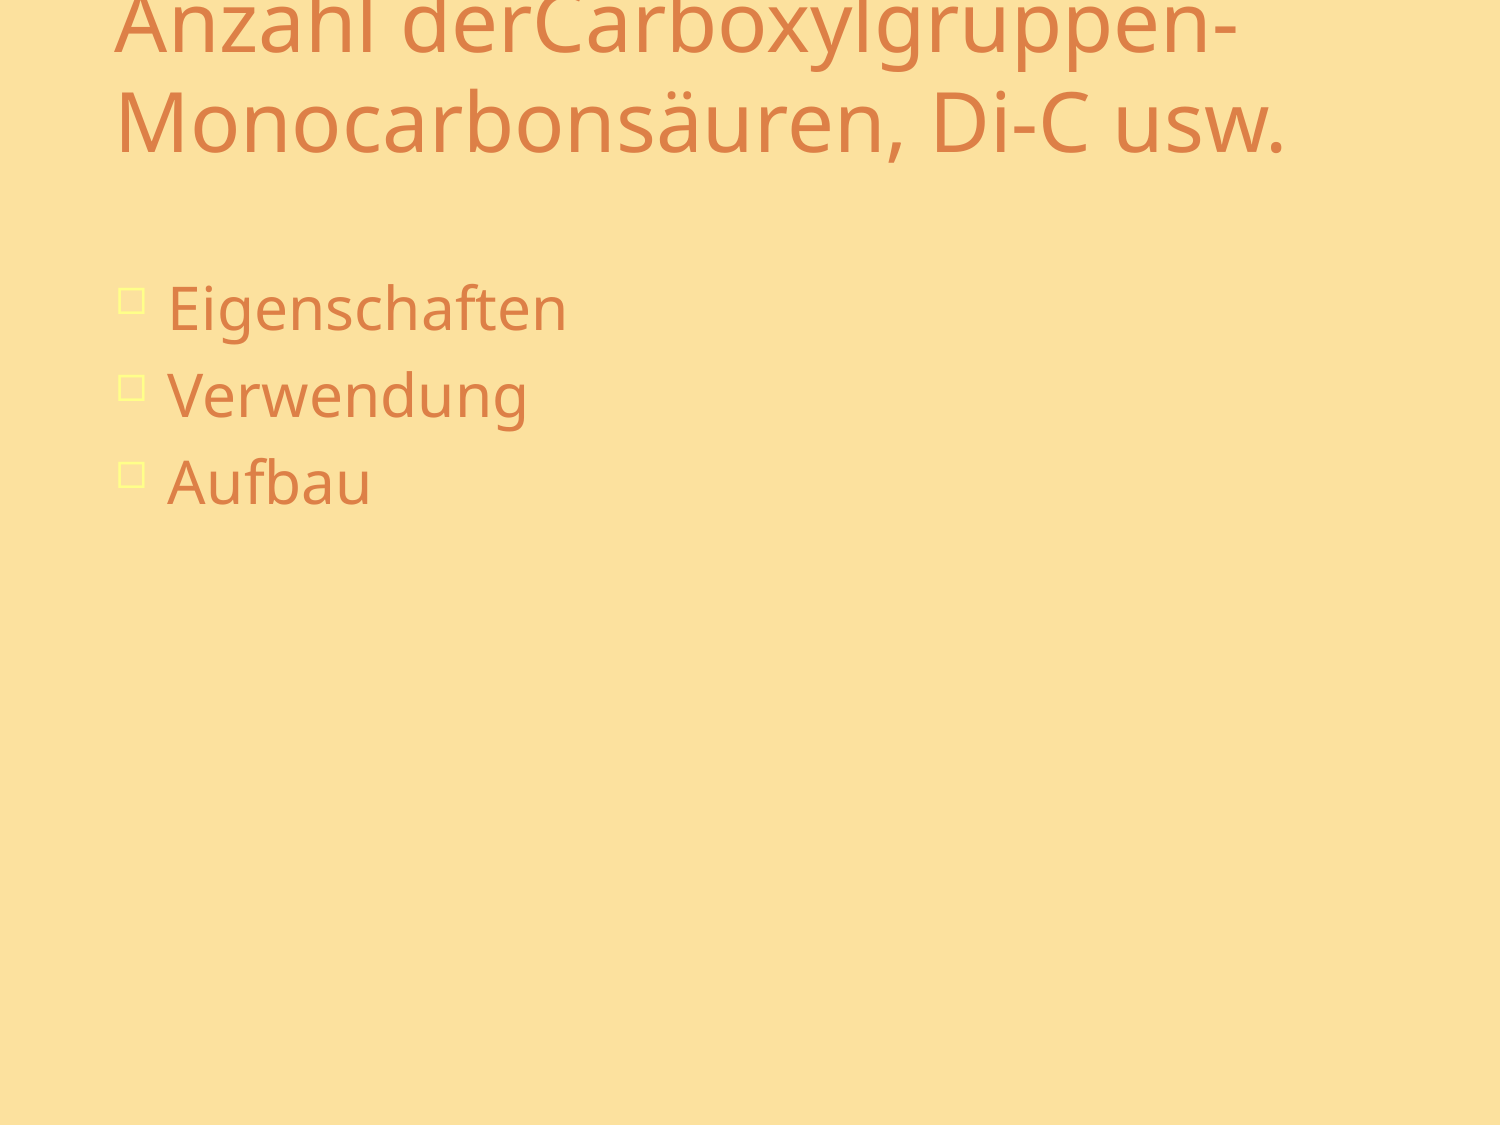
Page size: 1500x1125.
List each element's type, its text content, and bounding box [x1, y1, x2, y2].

list Eigenschaften Verwendung Aufbau [100, 262, 1439, 1006]
title Anzahl derCarboxylgruppen- Monocarbonsäuren, Di-C usw. [99, 37, 1438, 201]
